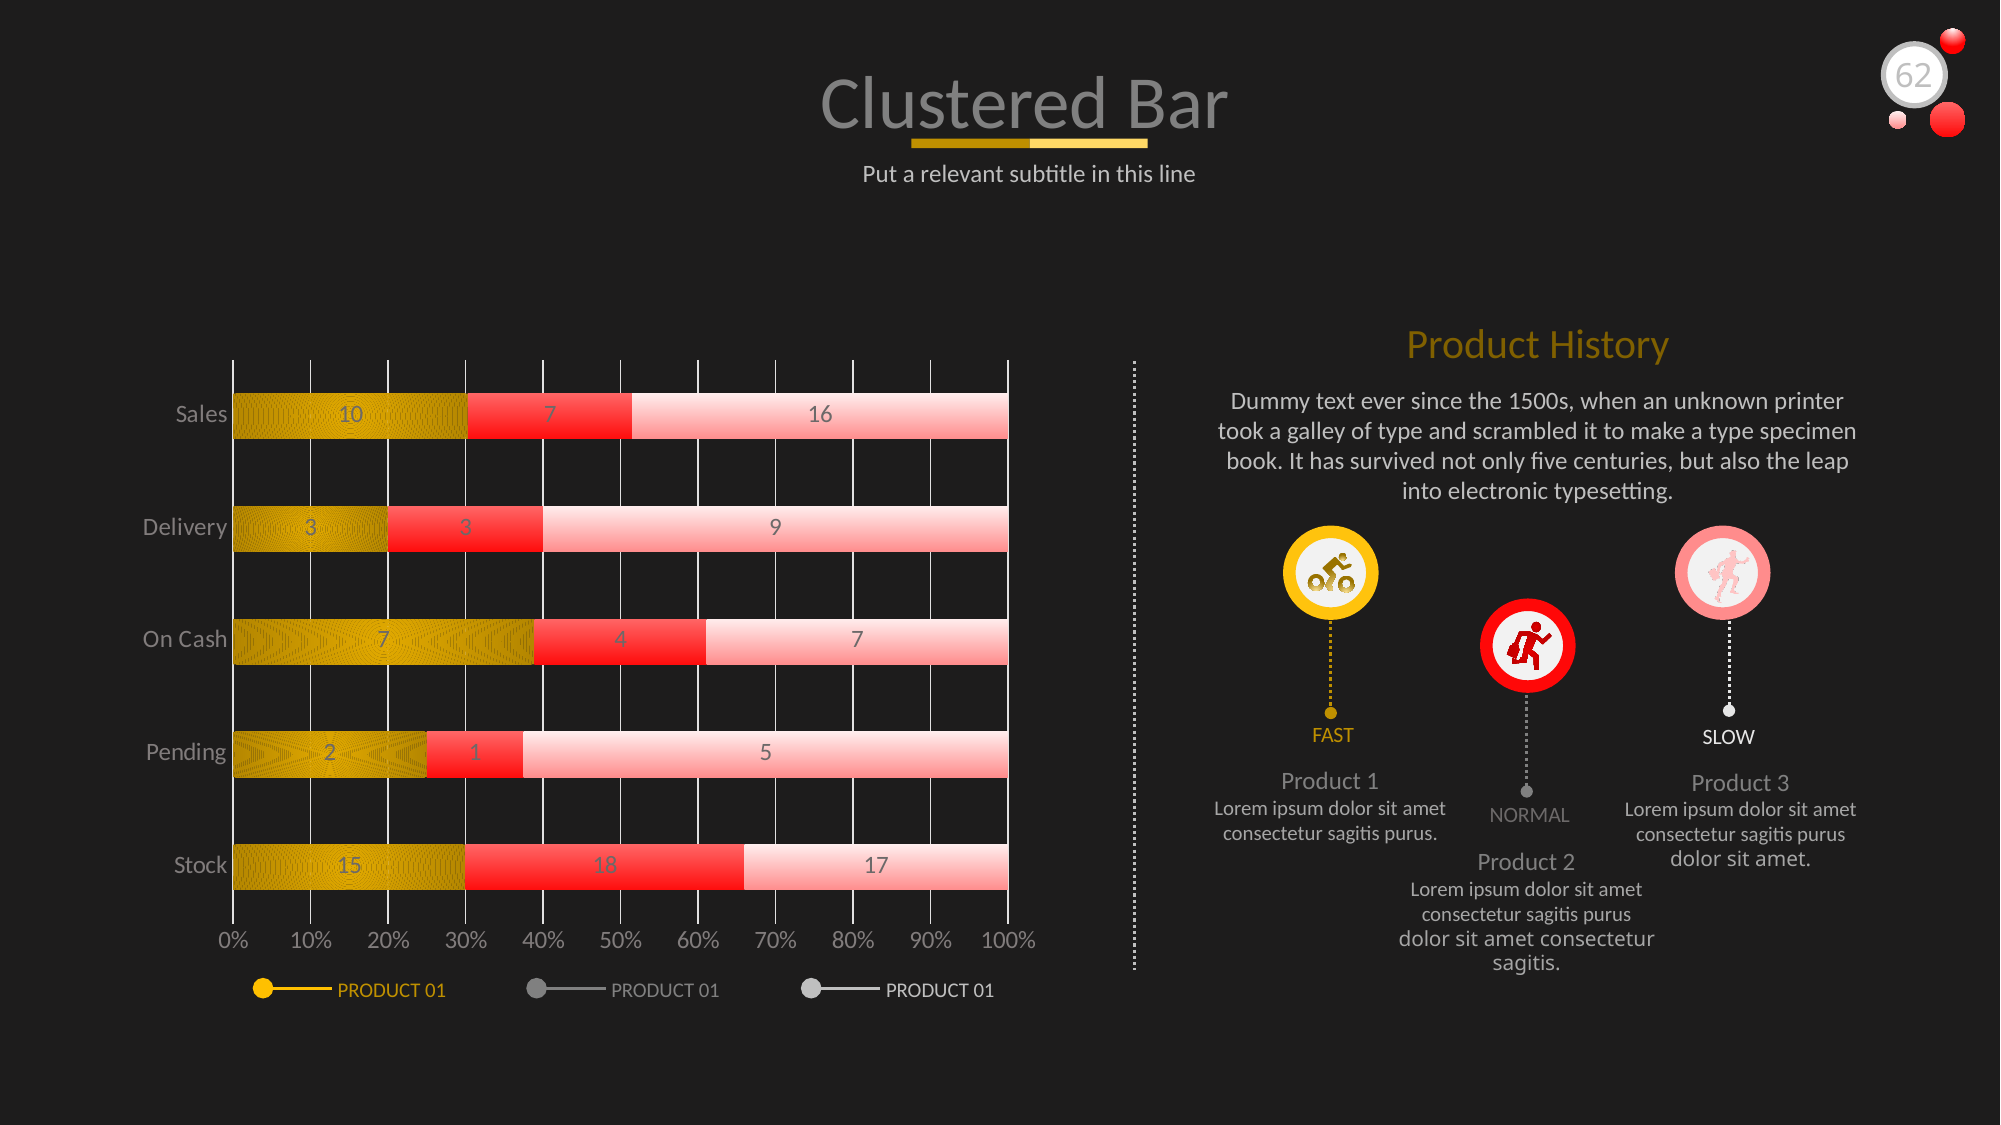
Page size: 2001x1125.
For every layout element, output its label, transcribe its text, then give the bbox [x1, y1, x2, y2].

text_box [1678, 531, 1780, 758]
text_box Clustered Bar [597, 1, 1454, 152]
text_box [911, 138, 1148, 149]
text_box Product 2 Lorem ipsum dolor sit amet consectetur sagitis purus dolor sit amet consectetur sagitis. [1381, 835, 1672, 985]
text_box Product 3 Lorem ipsum dolor sit amet consectetur sagitis purus dolor sit amet. [1595, 749, 1886, 888]
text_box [1876, 28, 1966, 138]
text_box Put a relevant subtitle in this line [792, 142, 1267, 202]
text_box Product History Dummy text ever since the 1500s, when an unknown printer took a galley of type and scrambled it to make a type specimen book. It has survived not only five centuries, but also the leap into electronic typesetting. [1194, 309, 1883, 572]
text_box Product 1 Lorem ipsum dolor sit amet consectetur sagitis purus. [1185, 754, 1466, 855]
chart [124, 347, 1054, 968]
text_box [262, 969, 1026, 1012]
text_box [1466, 604, 1593, 835]
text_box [1289, 531, 1375, 755]
